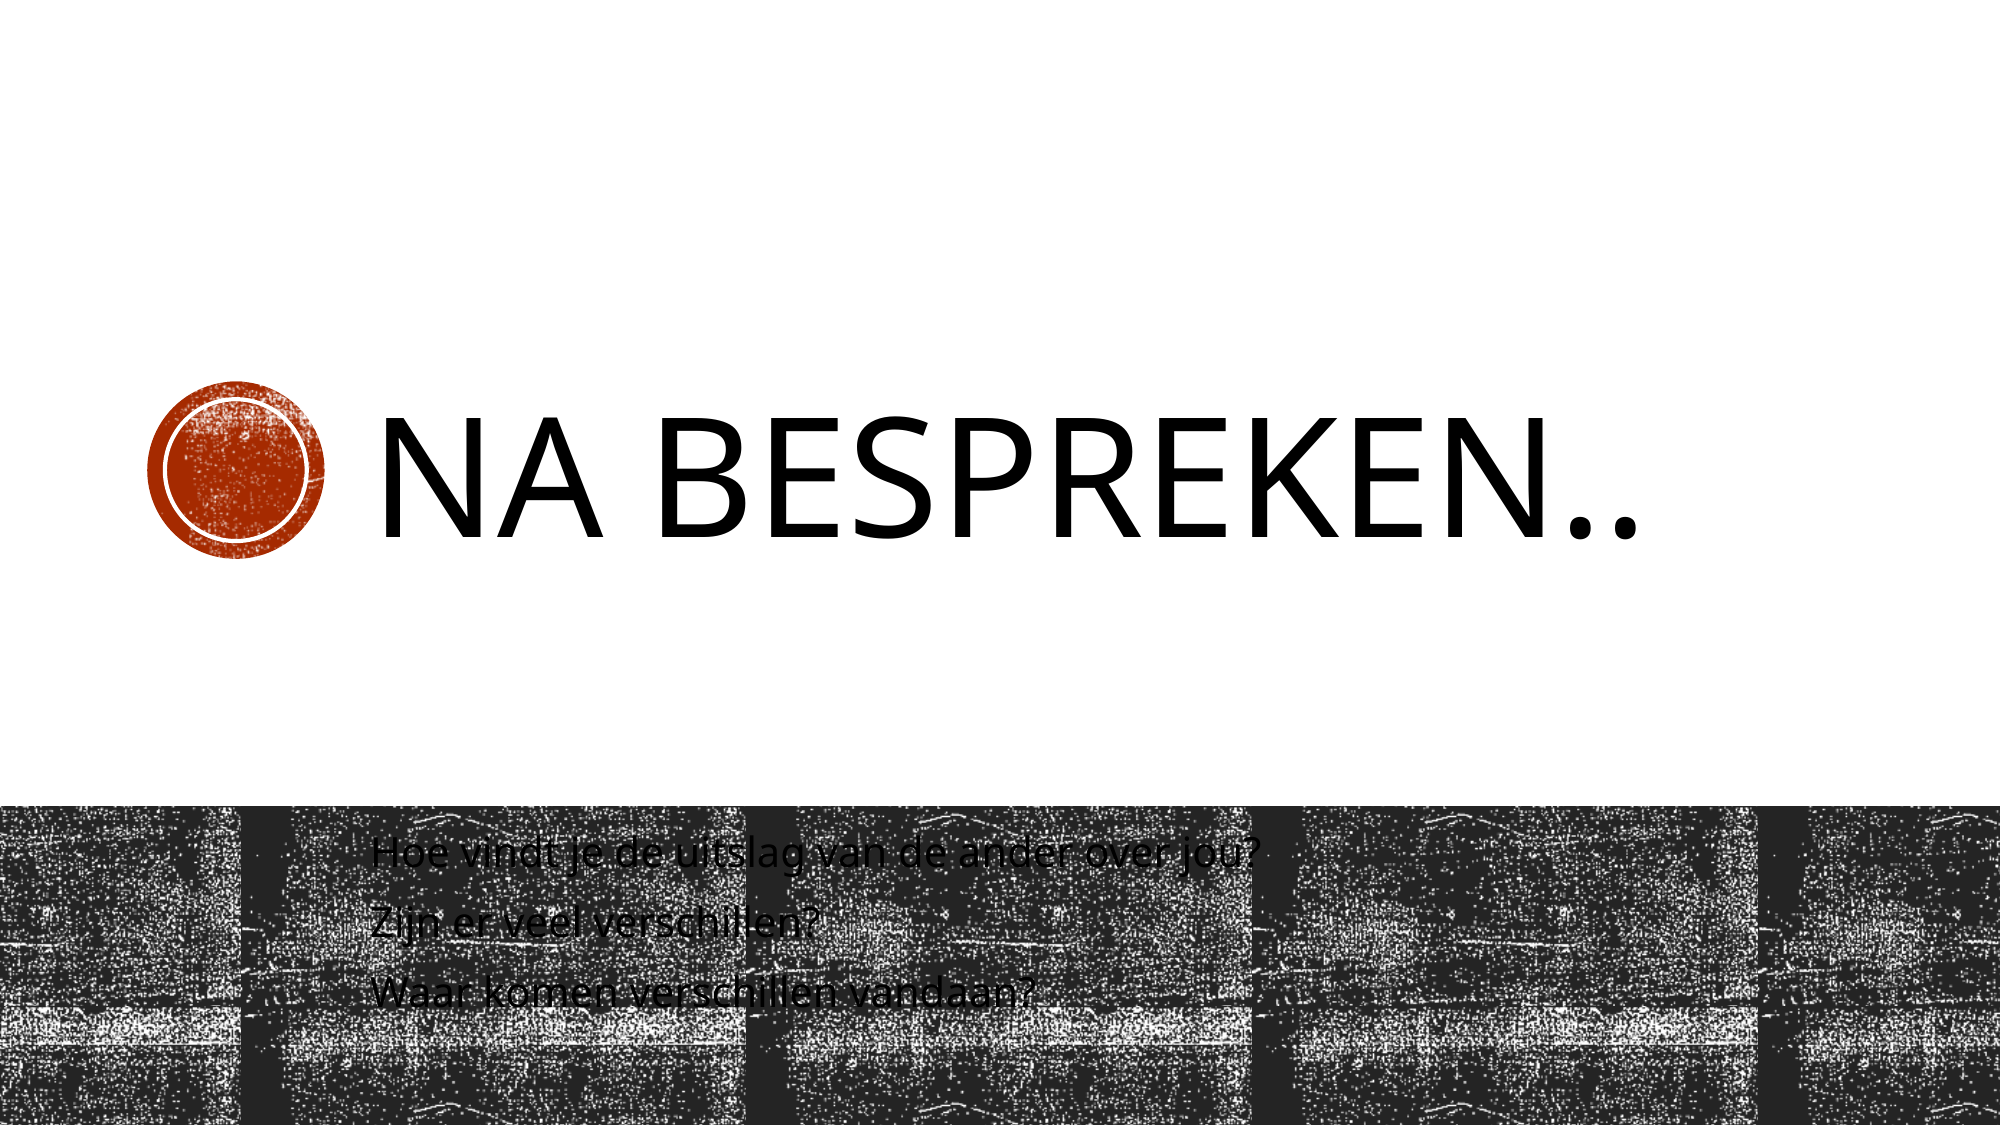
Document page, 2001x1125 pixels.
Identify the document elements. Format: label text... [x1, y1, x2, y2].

list Hoe vindt je de uitslag van de ander over jou? Zijn er veel verschillen? Waar komen verschillen vandaan? [355, 823, 1841, 1125]
title Na bespreken.. [355, 201, 1878, 779]
